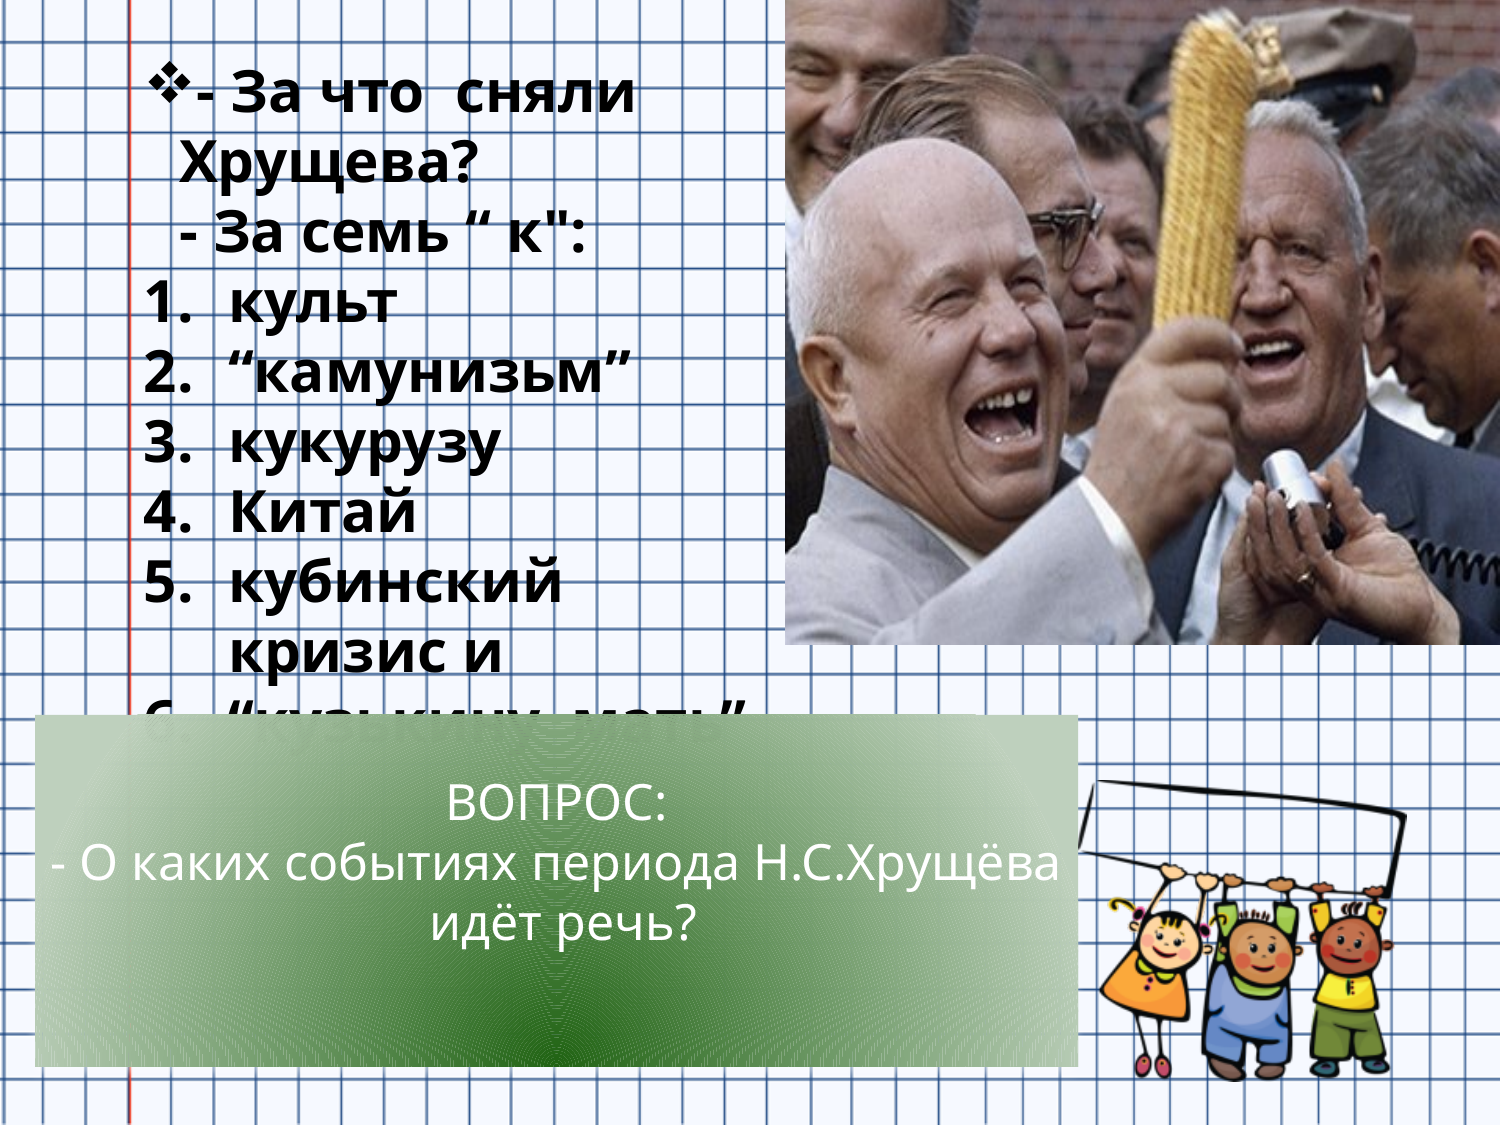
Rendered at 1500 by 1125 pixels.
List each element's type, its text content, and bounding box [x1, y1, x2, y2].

text_box ВОПРОС: - О каких событиях периода Н.С.Хрущёва идёт речь? [35, 714, 1079, 1067]
picture [0, 0, 1500, 1125]
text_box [784, 0, 1500, 645]
text_box - За что сняли Хрущева? - За семь “ к": культ “камунизьм” кукурузу Китай кубинский кризис и “кузькину мать” [128, 46, 809, 713]
